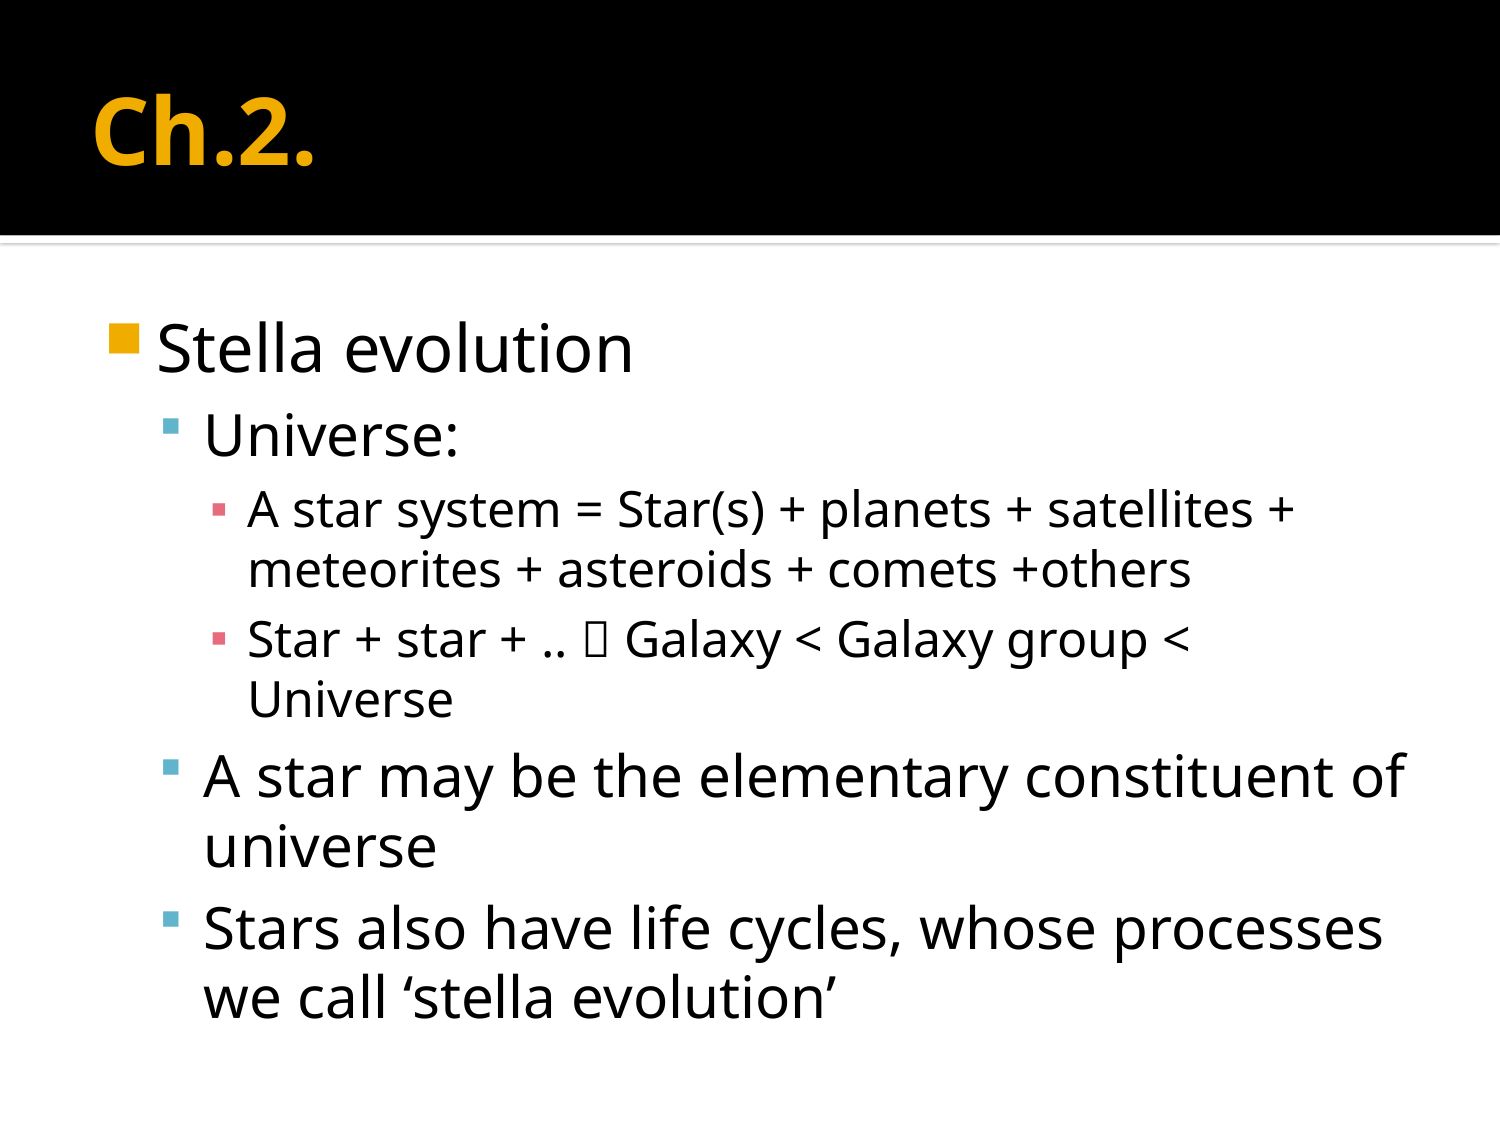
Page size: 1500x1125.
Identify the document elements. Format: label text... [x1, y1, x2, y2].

title Ch.2. [75, 25, 1425, 231]
list Stella evolution Universe: A star system = Star(s) + planets + satellites + meteorites + asteroids + comets +others Star + star + ..  Galaxy < Galaxy group < Universe A star may be the elementary constituent of universe Stars also have life cycles, whose processes we call ‘stella evolution’ [75, 291, 1425, 1050]
